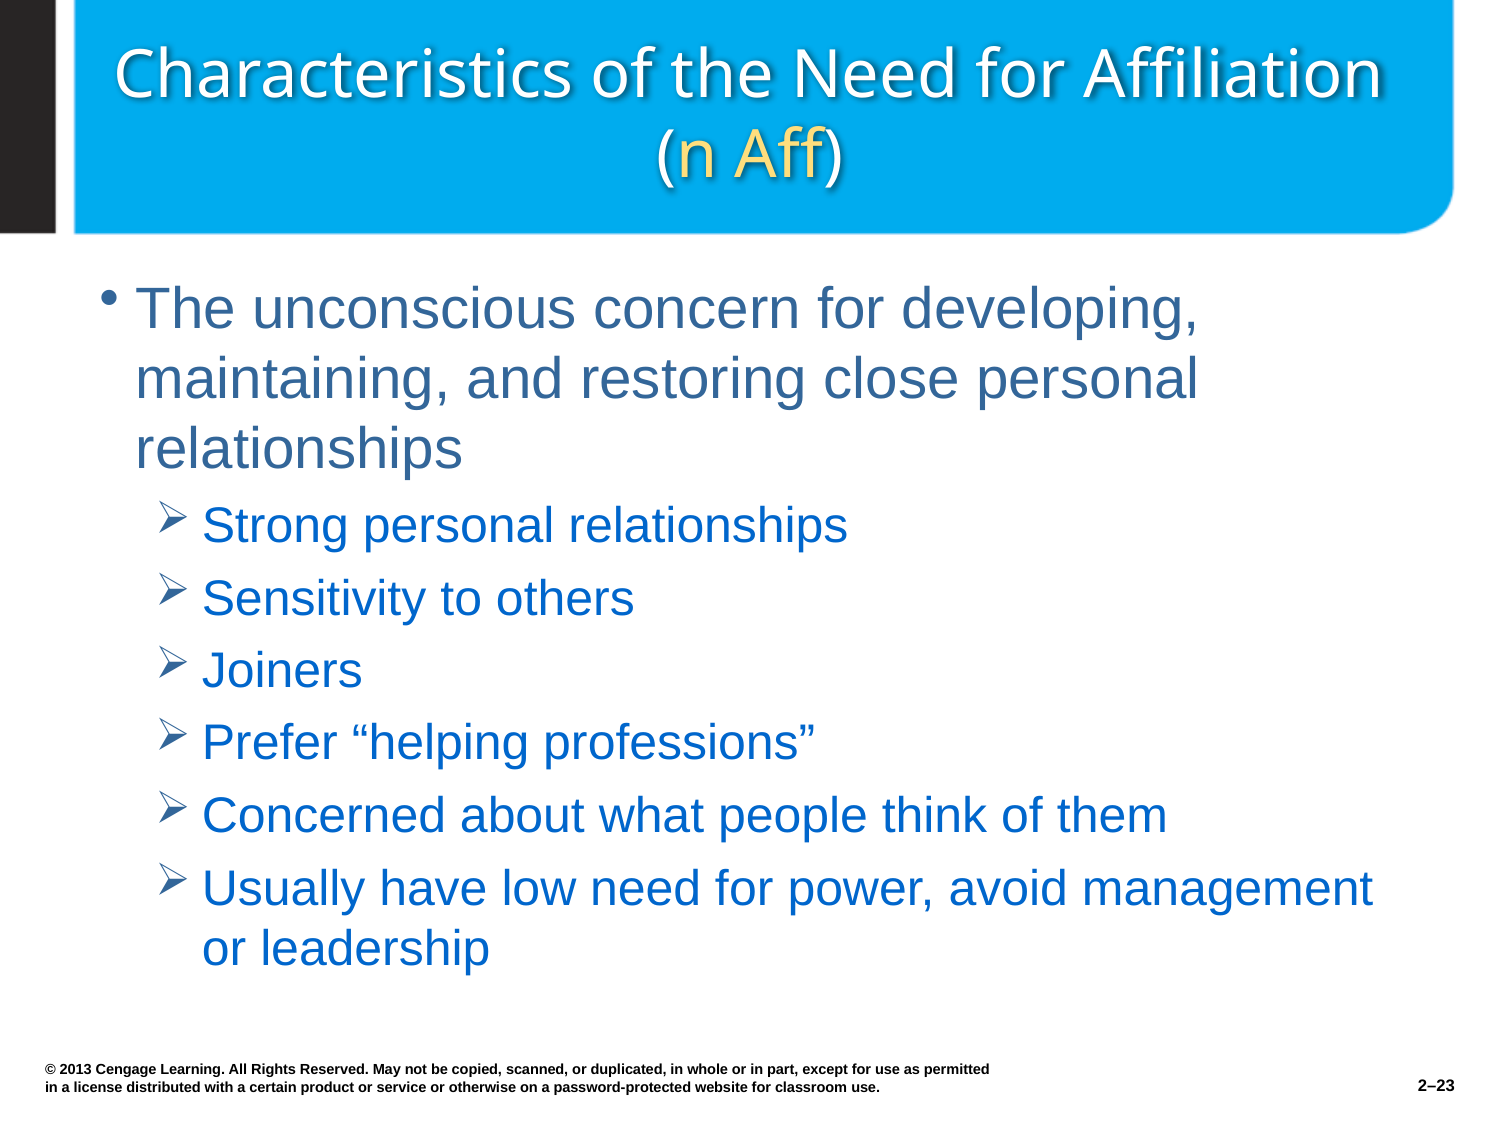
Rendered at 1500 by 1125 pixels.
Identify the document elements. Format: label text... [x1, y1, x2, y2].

footer © 2013 Cengage Learning. All Rights Reserved. May not be copied, scanned, or duplicated, in whole or in part, except for use as permitted in a license distributed with a certain product or service or otherwise on a password-protected website for classroom use. [45, 1042, 1005, 1103]
title Characteristics of the Need for Affiliation (n Aff) [87, 23, 1413, 201]
list The unconscious concern for developing, maintaining, and restoring close personal relationships Strong personal relationships Sensitivity to others Joiners Prefer “helping professions” Concerned about what people think of them Usually have low need for power, avoid management or leadership [84, 262, 1414, 1043]
slide_number 2–23 [1092, 1042, 1455, 1103]
picture [0, 0, 1456, 238]
